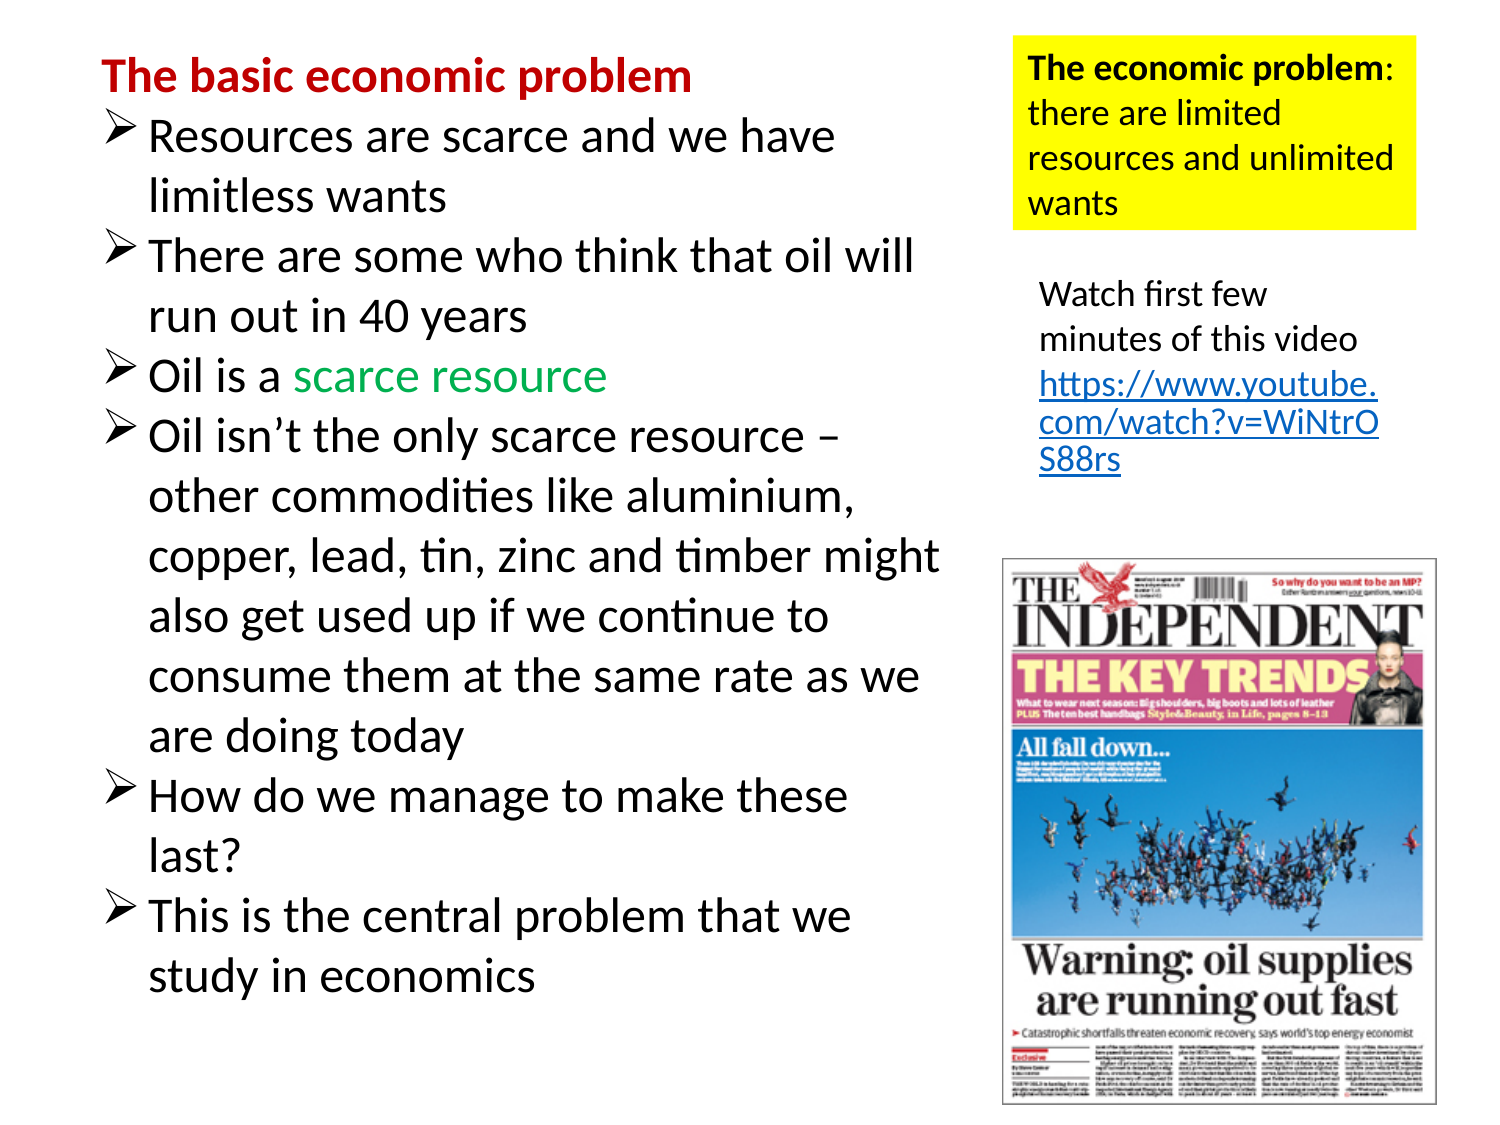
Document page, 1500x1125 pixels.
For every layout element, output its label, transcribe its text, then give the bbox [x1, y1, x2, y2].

text_box Watch first few minutes of this video https://www.youtube.com/watch?v=WiNtrOS88rs [1024, 261, 1406, 502]
picture [1002, 558, 1437, 1105]
text_box The economic problem: there are limited resources and unlimited wants [1012, 35, 1417, 231]
text_box The basic economic problem Resources are scarce and we have limitless wants There are some who think that oil will run out in 40 years Oil is a scarce resource Oil isn’t the only scarce resource – other commodities like aluminium, copper, lead, tin, zinc and timber might also get used up if we continue to consume them at the same rate as we are doing today How do we manage to make these last? This is the central problem that we study in economics [86, 35, 958, 1071]
